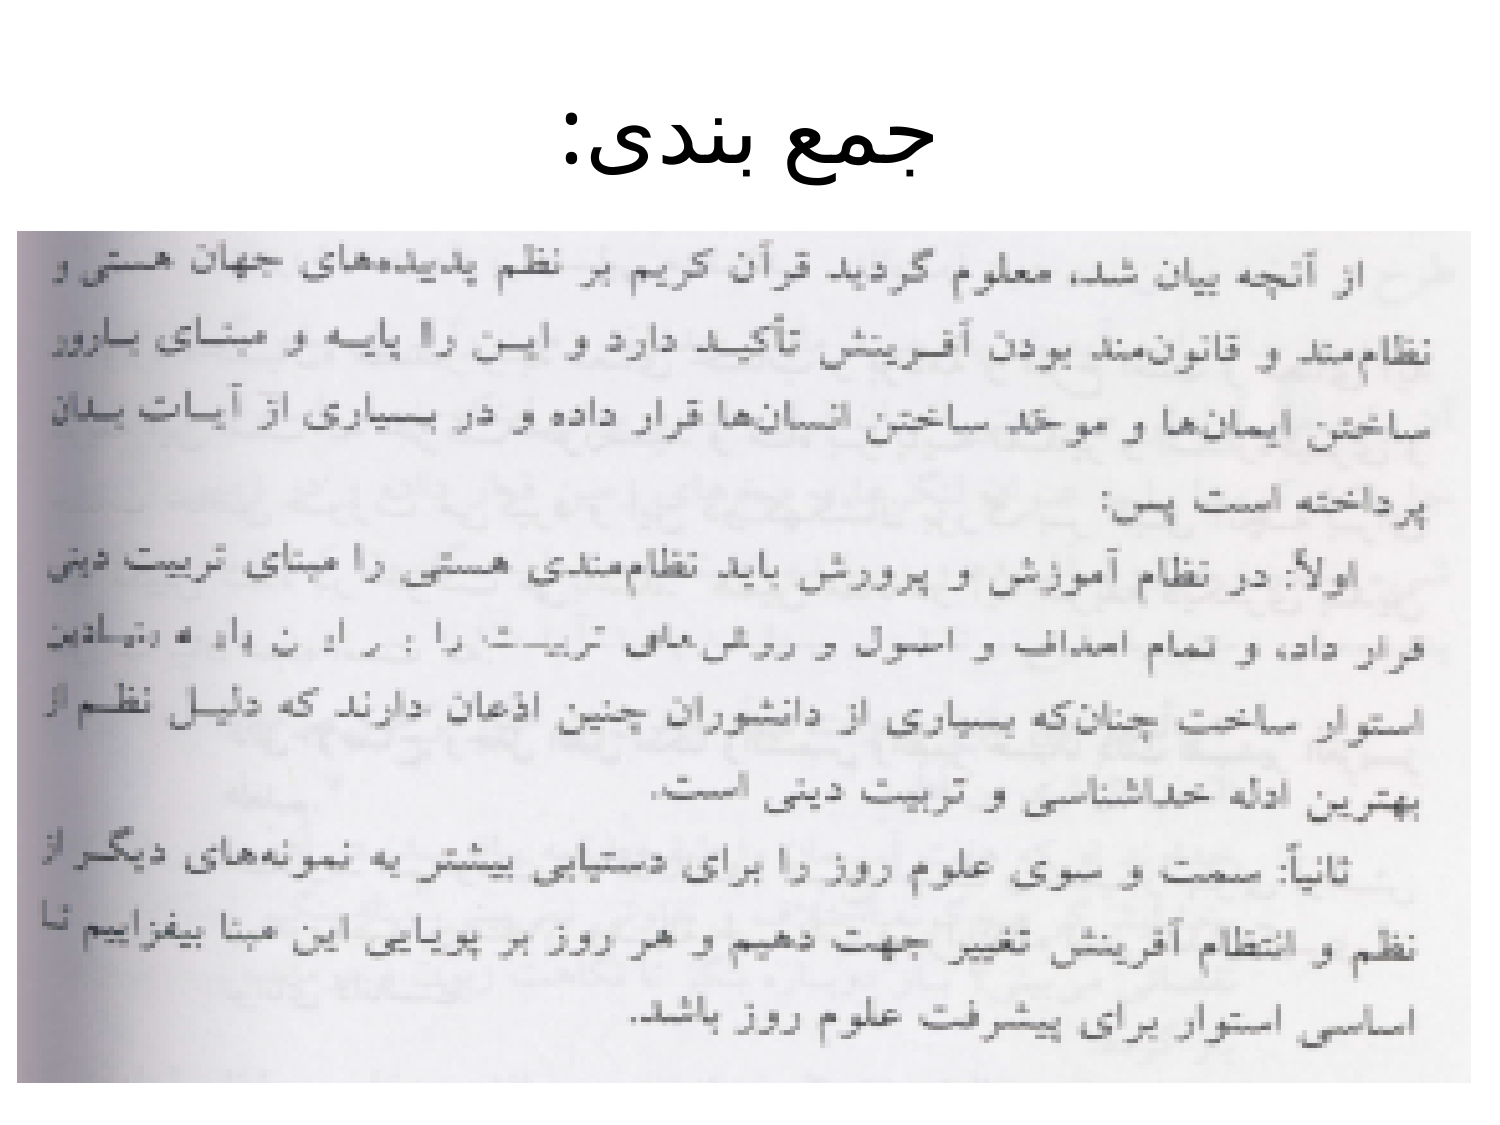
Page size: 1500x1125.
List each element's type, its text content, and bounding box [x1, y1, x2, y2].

picture [17, 231, 1471, 1083]
title جمع بندی: [75, 45, 1425, 209]
